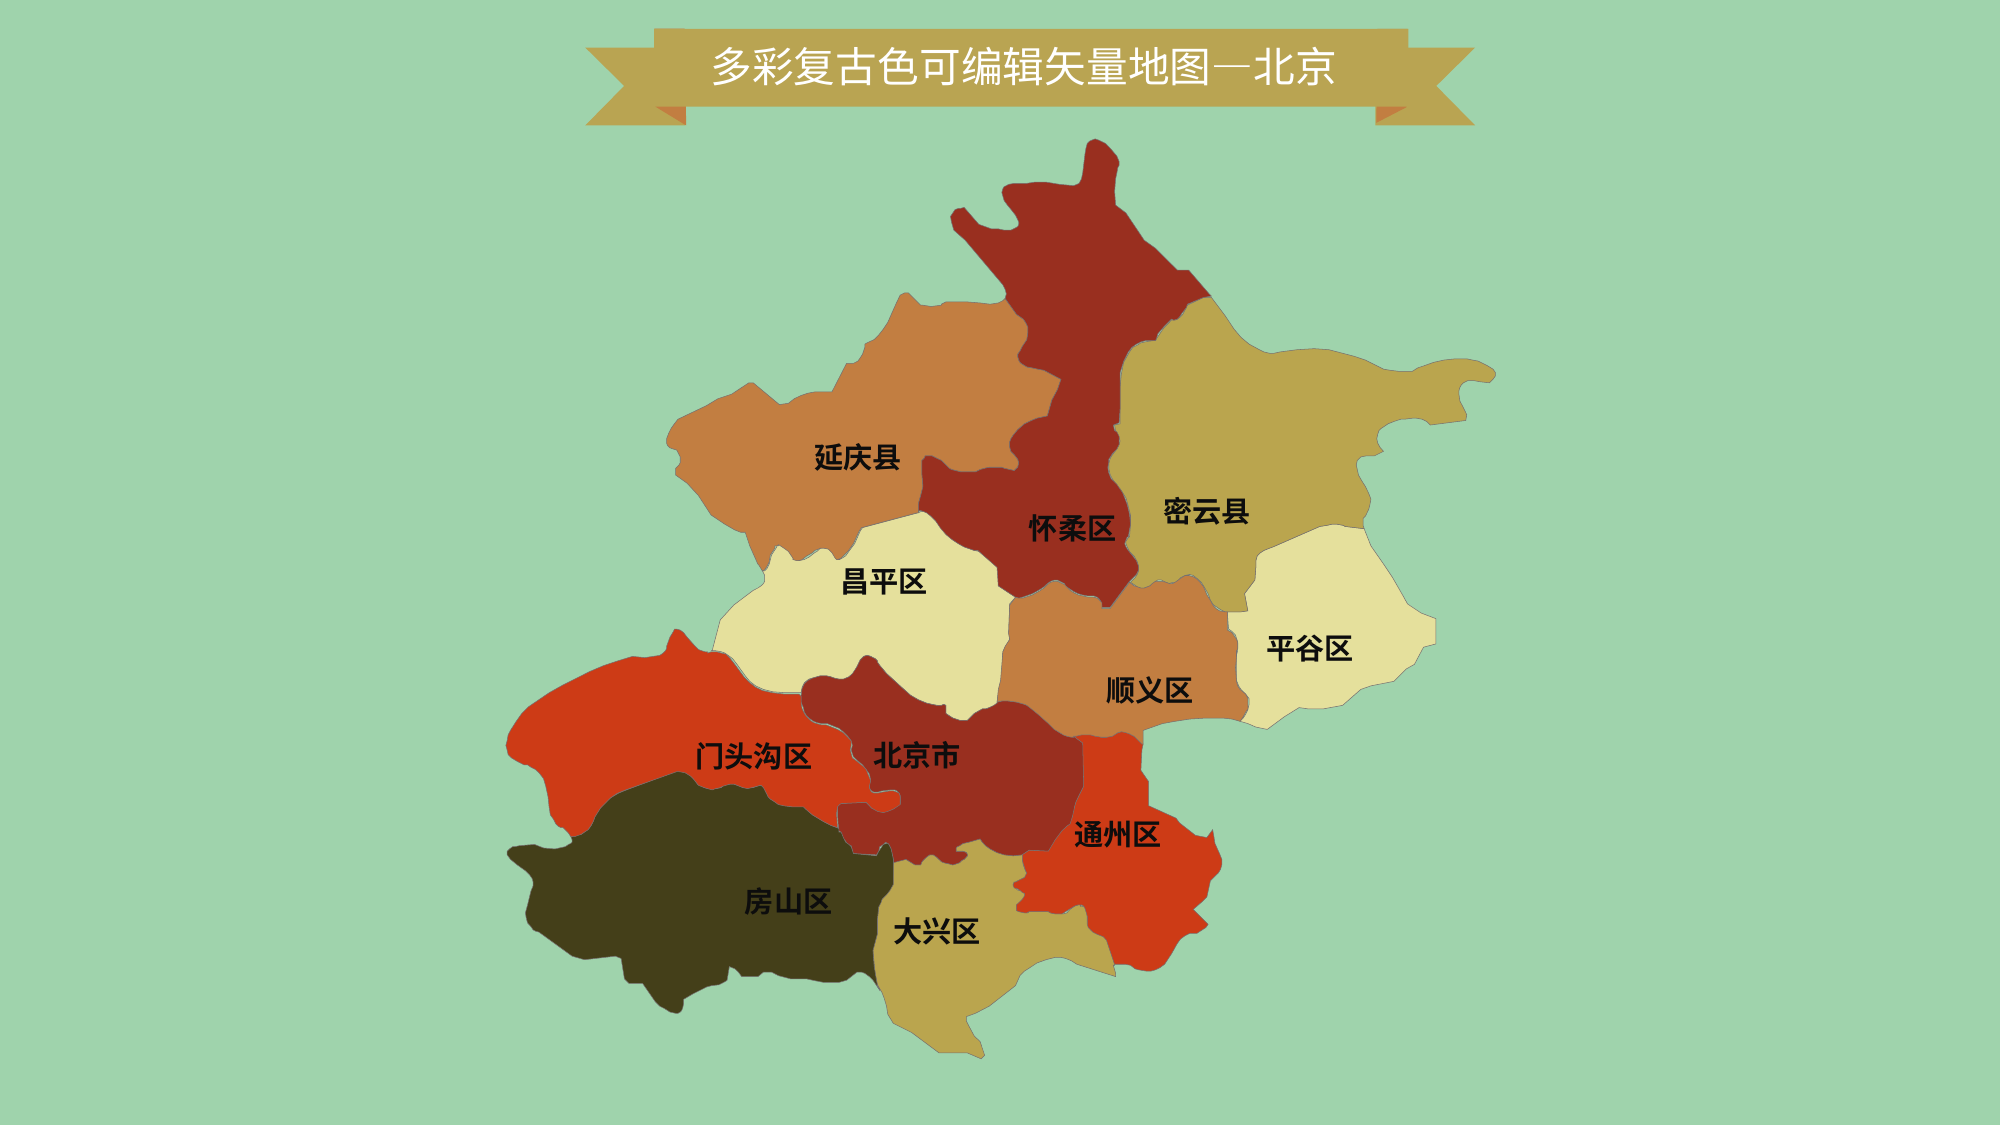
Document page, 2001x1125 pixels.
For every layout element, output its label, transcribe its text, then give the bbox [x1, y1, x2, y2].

text_box [875, 841, 1117, 1061]
text_box [504, 628, 902, 838]
text_box [800, 654, 1082, 867]
text_box 通州区 [1059, 808, 1178, 859]
text_box [917, 137, 1214, 607]
text_box 平谷区 [1251, 622, 1370, 673]
text_box [1012, 819, 1223, 973]
text_box [1109, 297, 1497, 613]
text_box [506, 773, 895, 1015]
text_box 延庆县 [799, 431, 917, 482]
text_box 怀柔区 [1014, 503, 1132, 553]
text_box [1073, 733, 1157, 808]
text_box [1229, 526, 1437, 731]
text_box 房山区 [730, 876, 848, 926]
text_box 北京市 [858, 729, 976, 780]
text_box 密云县 [1148, 485, 1266, 536]
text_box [585, 28, 1476, 126]
text_box 顺义区 [1091, 665, 1209, 715]
text_box [665, 291, 1059, 573]
text_box 大兴区 [878, 906, 997, 956]
text_box 昌平区 [825, 555, 943, 606]
text_box [711, 512, 1013, 719]
text_box [995, 574, 1249, 746]
text_box 门头沟区 [680, 730, 828, 781]
